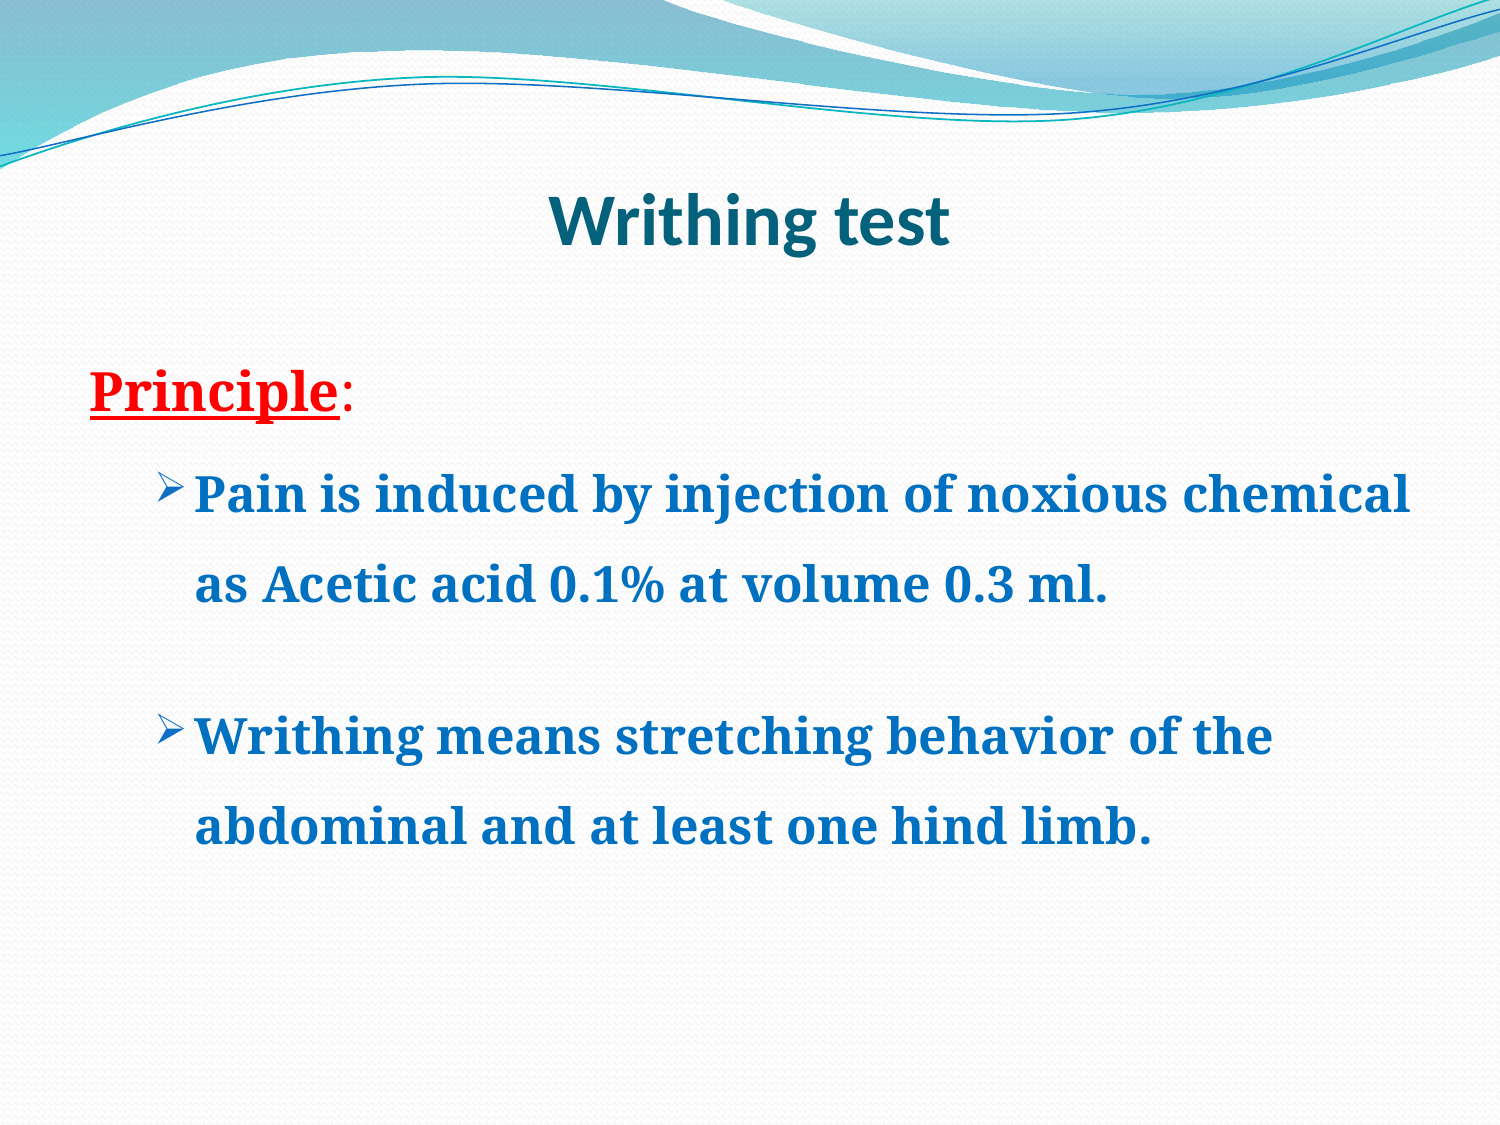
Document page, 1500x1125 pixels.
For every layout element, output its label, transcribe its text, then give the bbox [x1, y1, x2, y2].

title Writhing test [75, 162, 1425, 317]
list Principle: Pain is induced by injection of noxious chemical as Acetic acid 0.1% at volume 0.3 ml. Writhing means stretching behavior of the abdominal and at least one hind limb. [75, 317, 1450, 1038]
